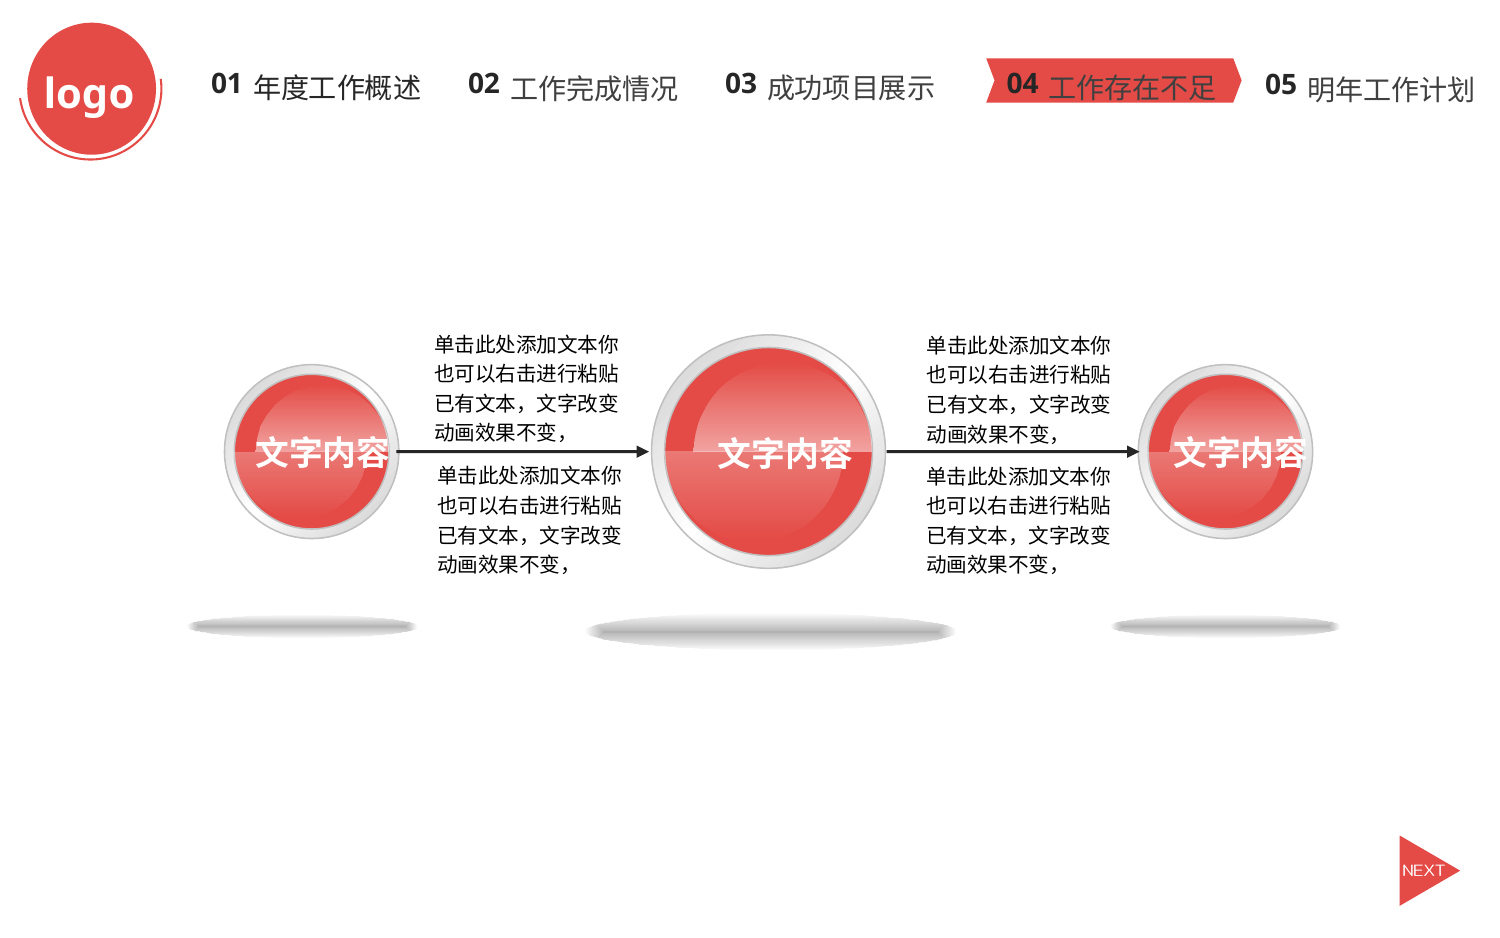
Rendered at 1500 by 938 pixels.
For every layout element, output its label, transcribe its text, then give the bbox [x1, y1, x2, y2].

text_box [890, 445, 1132, 458]
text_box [224, 364, 414, 539]
text_box 工作存在不足 [1017, 46, 1248, 112]
text_box 03 [710, 57, 774, 208]
text_box 明年工作计划 [1276, 48, 1500, 114]
text_box 01 [196, 58, 260, 208]
text_box [584, 612, 957, 650]
text_box 单击此处添加文本你也可以右击进行粘贴已有文本，文字改变动画效果不变， [419, 328, 644, 443]
text_box 年度工作概述 [222, 46, 452, 112]
text_box 单击此处添加文本你也可以右击进行粘贴已有文本，文字改变动画效果不变， [912, 330, 1141, 444]
text_box 单击此处添加文本你也可以右击进行粘贴已有文本，文字改变动画效果不变， [911, 461, 1137, 574]
text_box [418, 445, 646, 458]
text_box 成功项目展示 [736, 46, 966, 112]
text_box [1138, 364, 1332, 539]
text_box [984, 83, 991, 105]
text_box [8, 22, 170, 155]
text_box [1110, 614, 1341, 638]
text_box 单击此处添加文本你也可以右击进行粘贴已有文本，文字改变动画效果不变， [422, 460, 647, 575]
text_box [186, 614, 418, 638]
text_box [1, 0, 180, 178]
text_box 02 [453, 58, 517, 208]
text_box 04 [991, 57, 1056, 208]
text_box 工作完成情况 [479, 46, 709, 113]
text_box [1399, 835, 1461, 906]
text_box [984, 56, 1017, 77]
text_box 05 [1250, 59, 1314, 209]
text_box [651, 334, 886, 569]
